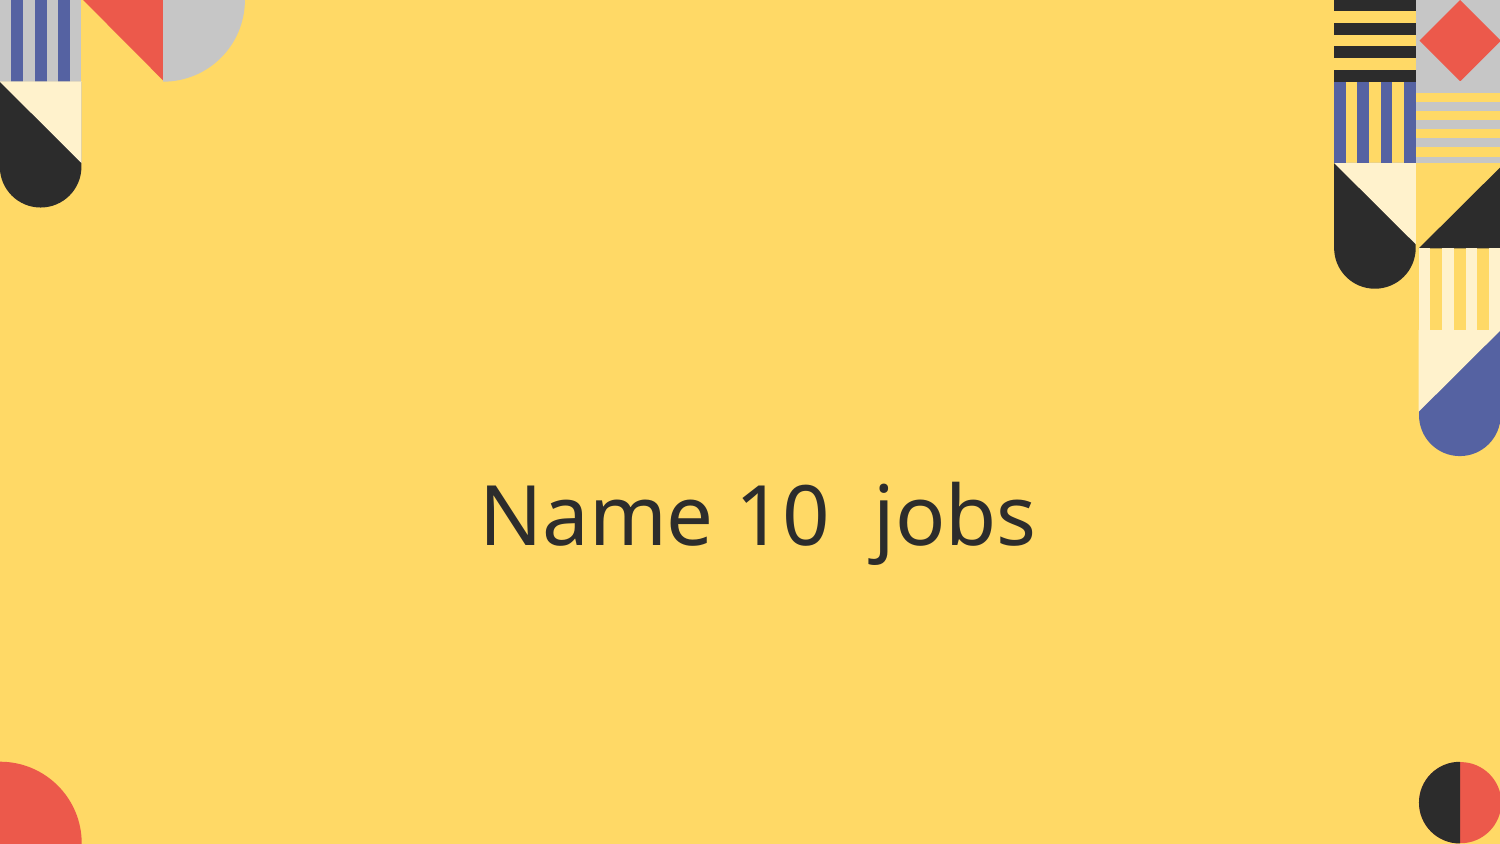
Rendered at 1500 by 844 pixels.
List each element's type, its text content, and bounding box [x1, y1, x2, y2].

list Name 10 jobs [152, 257, 1340, 755]
